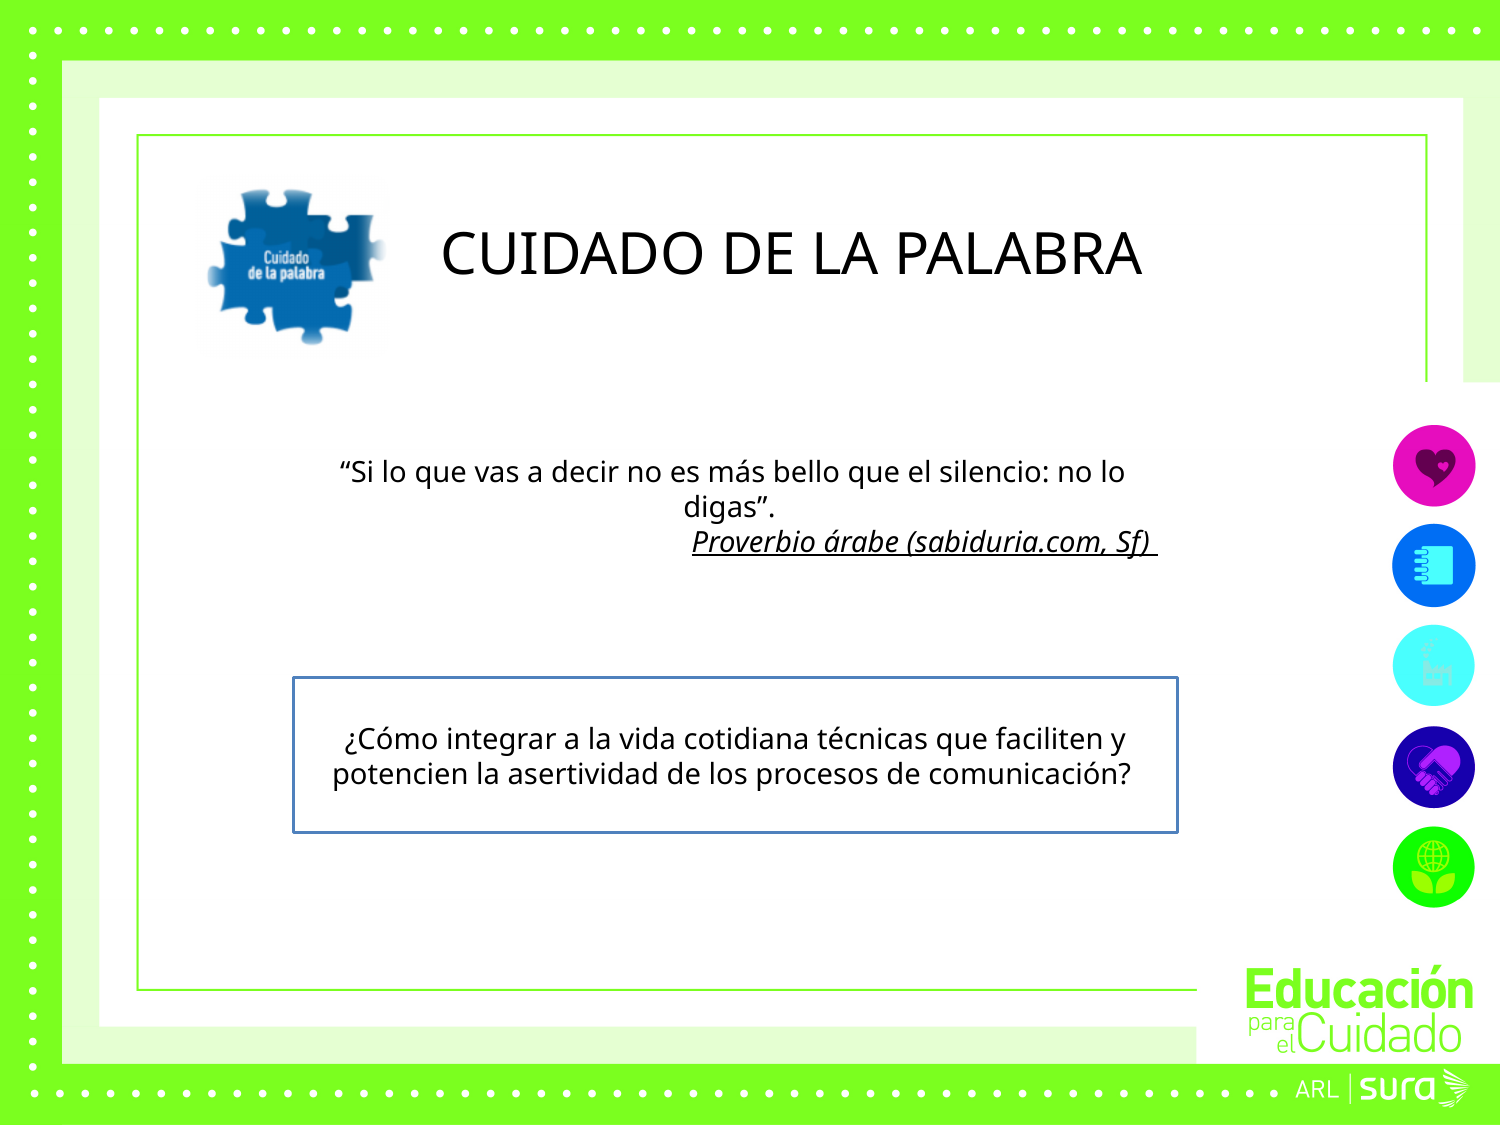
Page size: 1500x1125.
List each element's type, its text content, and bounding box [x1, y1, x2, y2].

text_box ¿Cómo integrar a la vida cotidiana técnicas que faciliten y potencien la asertividad de los procesos de comunicación? [292, 676, 1180, 834]
picture [0, 0, 1500, 1125]
text_box “Si lo que vas a decir no es más bello que el silencio: no lo digas”. Proverbio árabe (sabiduria.com, Sf) [293, 445, 1173, 566]
text_box CUIDADO DE LA PALABRA [410, 208, 1158, 294]
